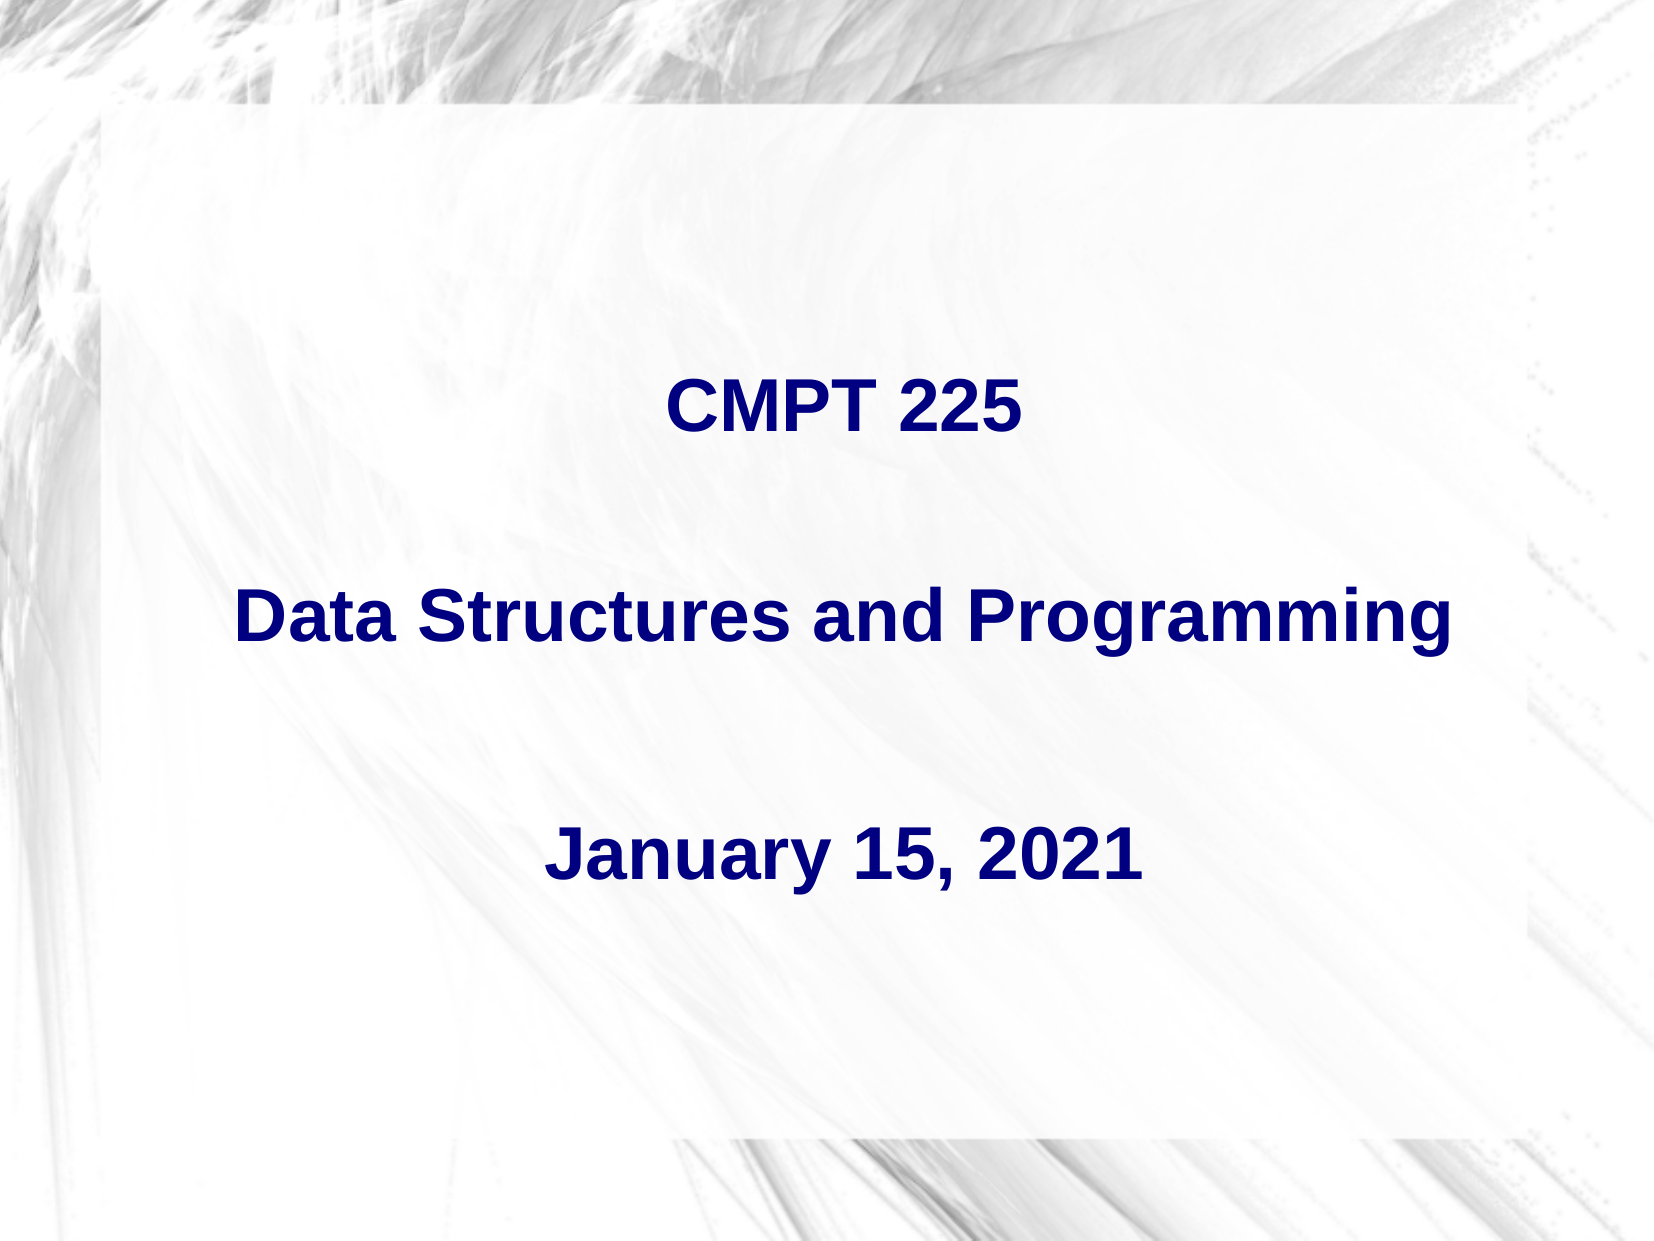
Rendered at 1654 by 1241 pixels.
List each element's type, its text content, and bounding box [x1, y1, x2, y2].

list CMPT 225 Data Structures and Programming January 15, 2021 [118, 237, 1571, 1134]
picture [0, 0, 1654, 1241]
